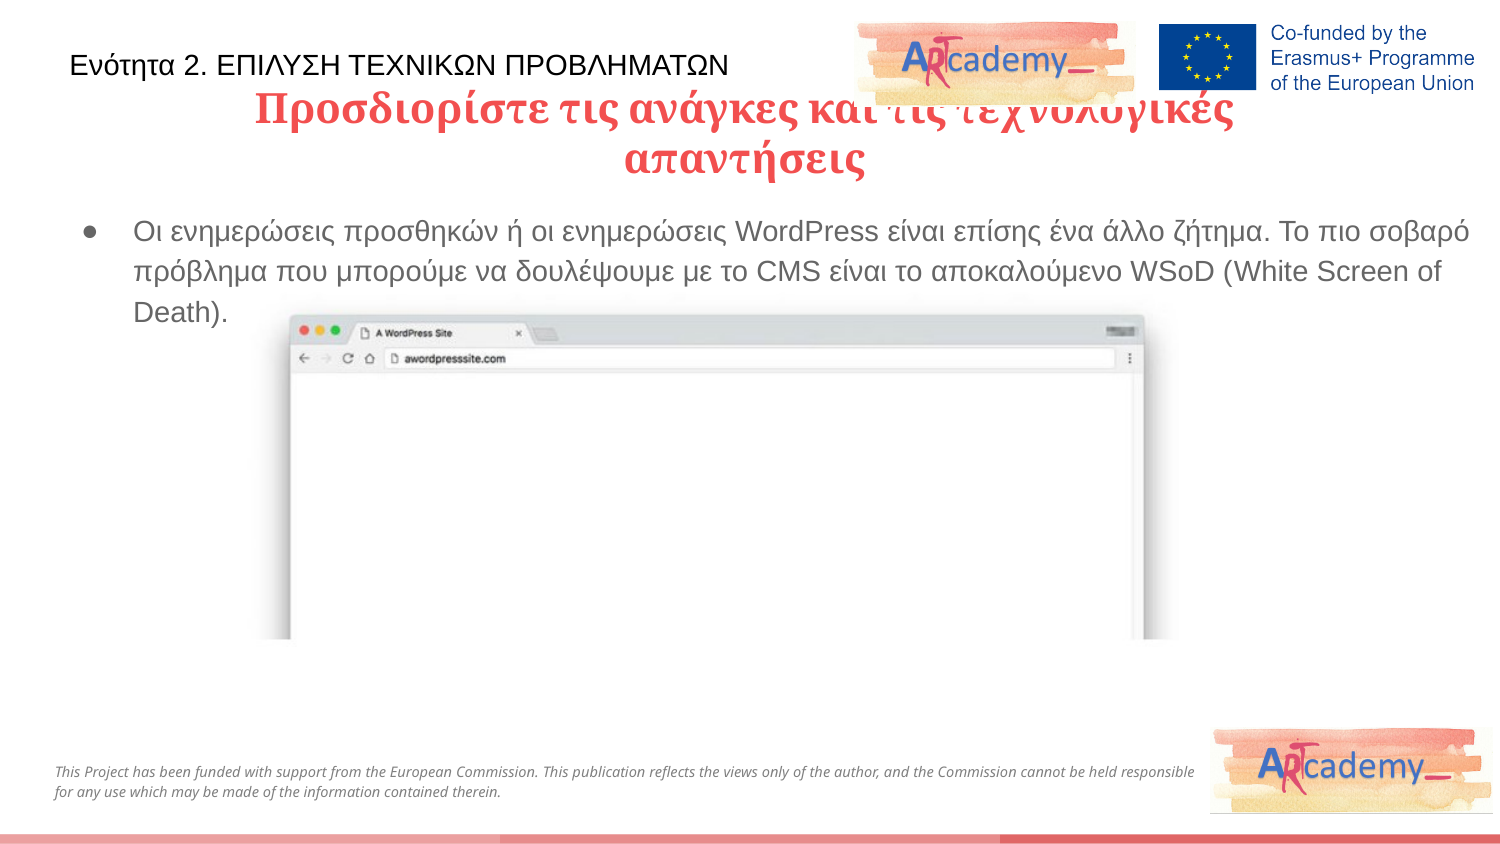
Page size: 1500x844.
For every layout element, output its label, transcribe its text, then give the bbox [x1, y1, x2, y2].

picture [247, 290, 1180, 648]
text_box Ενότητα 2. ΕΠΙΛΥΣΗ ΤΕΧΝΙΚΩΝ ΠΡΟΒΛΗΜΑΤΩΝ [54, 39, 769, 89]
picture [1210, 709, 1493, 844]
title Προσδιορίστε τις ανάγκες και τις τεχνολογικές απαντήσεις [143, 3, 1346, 192]
text_box This Project has been funded with support from the European Commission. This publication reflects the views only of the author, and the Commission cannot be held responsible for any use which may be made of the information contained therein. [39, 754, 1205, 799]
picture [854, 2, 1137, 138]
picture [1158, 24, 1474, 94]
list Οι ενημερώσεις προσθηκών ή οι ενημερώσεις WordPress είναι επίσης ένα άλλο ζήτημα. Το πιο σοβαρό πρόβλημα που μπορούμε να δουλέψουμε με το CMS είναι το αποκαλούμενο WSoD (White Screen of Death). [43, 192, 1500, 327]
